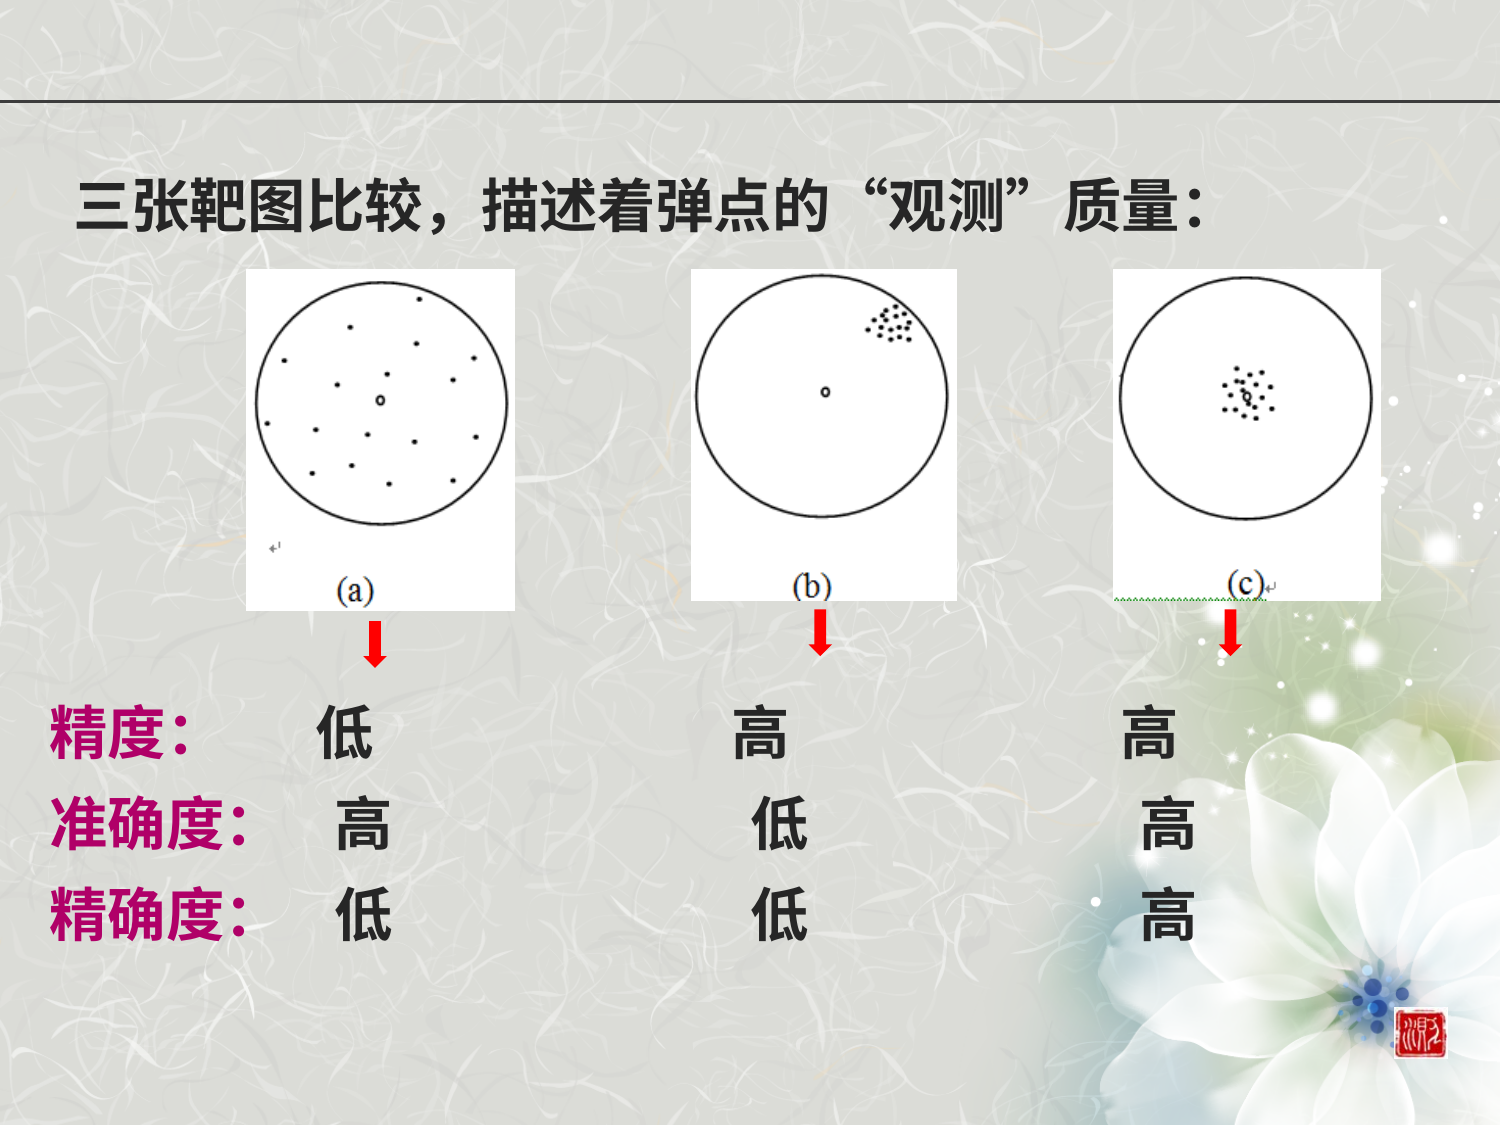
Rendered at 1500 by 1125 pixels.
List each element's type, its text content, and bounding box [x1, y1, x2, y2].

text_box [1216, 608, 1245, 659]
picture [0, 103, 1500, 1125]
text_box [361, 618, 389, 671]
text_box [806, 608, 834, 659]
text_box 三张靶图比较，描述着弹点的“观测”质量： [58, 140, 1289, 247]
text_box 精度： 低 高 高 准确度： 高 低 高 精确度： 低 低 高 [35, 667, 1360, 956]
picture [0, 0, 1500, 100]
